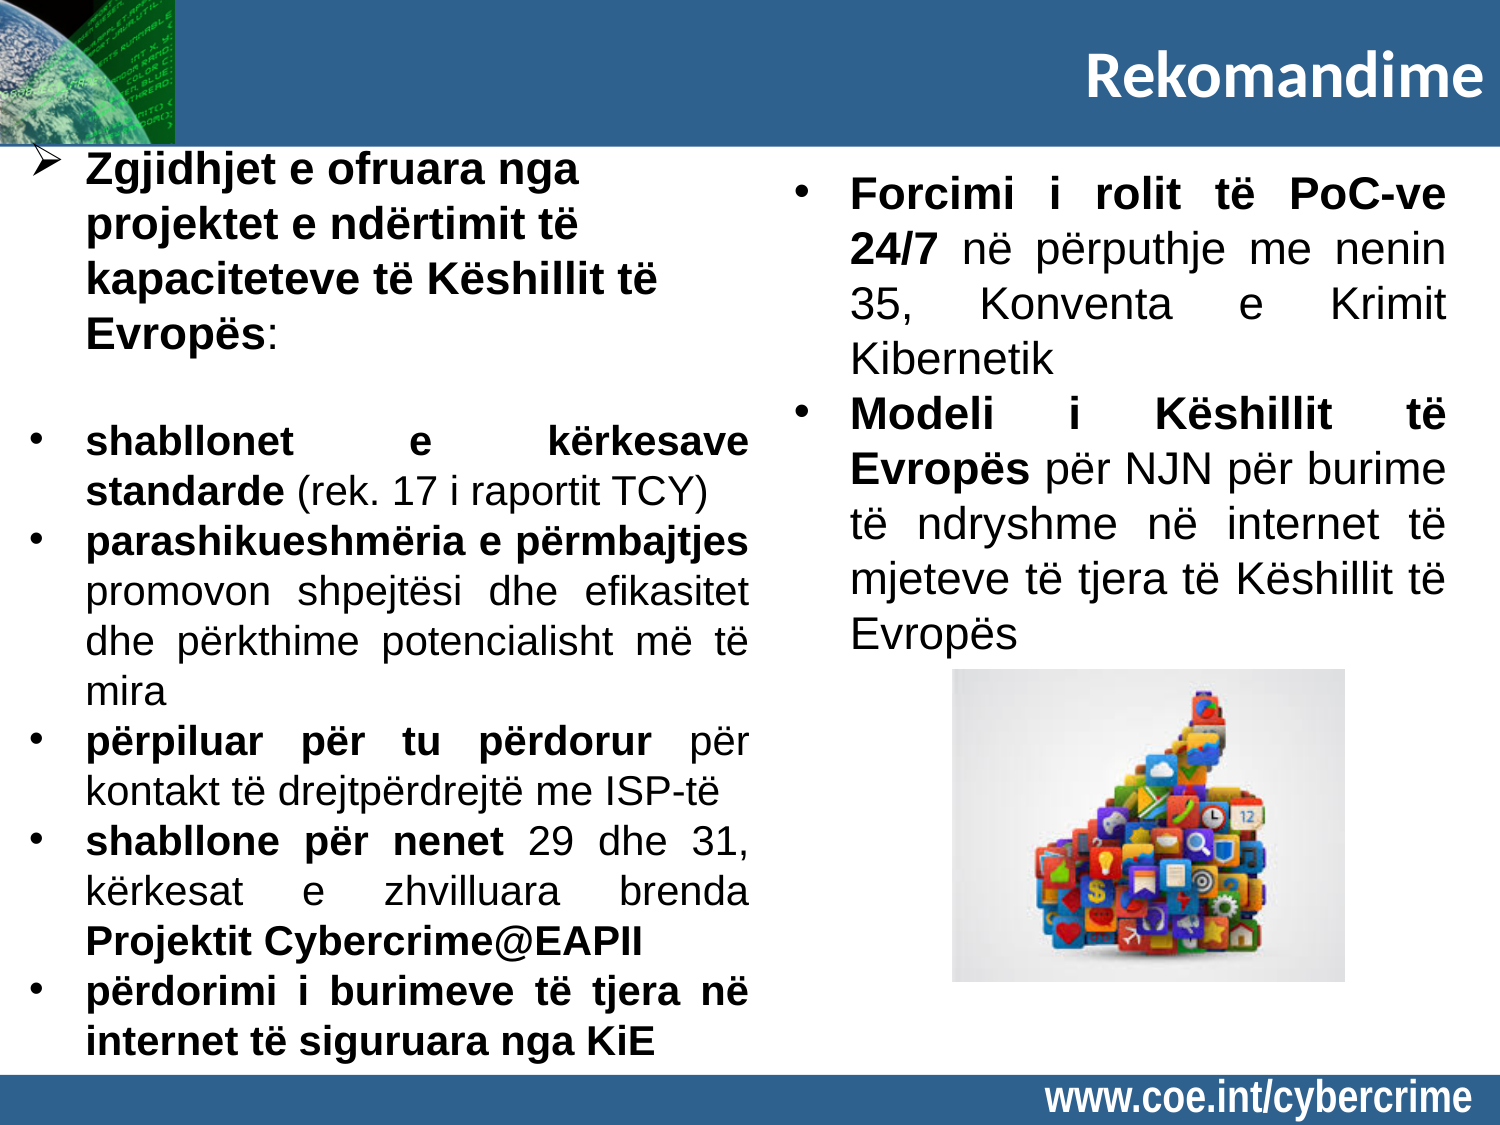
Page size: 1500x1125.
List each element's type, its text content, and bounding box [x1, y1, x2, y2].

text_box [0, 1073, 1030, 1125]
text_box Zgjidhjet e ofruara nga projektet e ndërtimit të kapaciteteve të Këshillit të Evropës: shabllonet e kërkesave standarde (rek. 17 i raportit TCY) parashikueshmëria e përmbajtjes promovon shpejtësi dhe efikasitet dhe përkthime potencialisht më të mira përpiluar për tu përdorur për kontakt të drejtpërdrejtë me ISP-të shabllone për nenet 29 dhe 31, kërkesat e zhvilluara brenda Projektit Cybercrime@EAPII përdorimi i burimeve të tjera në internet të siguruara nga KiE [14, 131, 765, 1072]
picture [952, 668, 1346, 982]
text_box www.coe.int/cybercrime [1030, 1059, 1500, 1125]
picture [0, 0, 175, 144]
text_box Forcimi i rolit të PoC-ve 24/7 në përputhje me nenin 35, Konventa e Krimit Kibernetik Modeli i Këshillit të Evropës për NJN për burime të ndryshme në internet të mjeteve të tjera të Këshillit të Evropës [778, 156, 1462, 666]
text_box Rekomandime [179, 0, 1500, 149]
